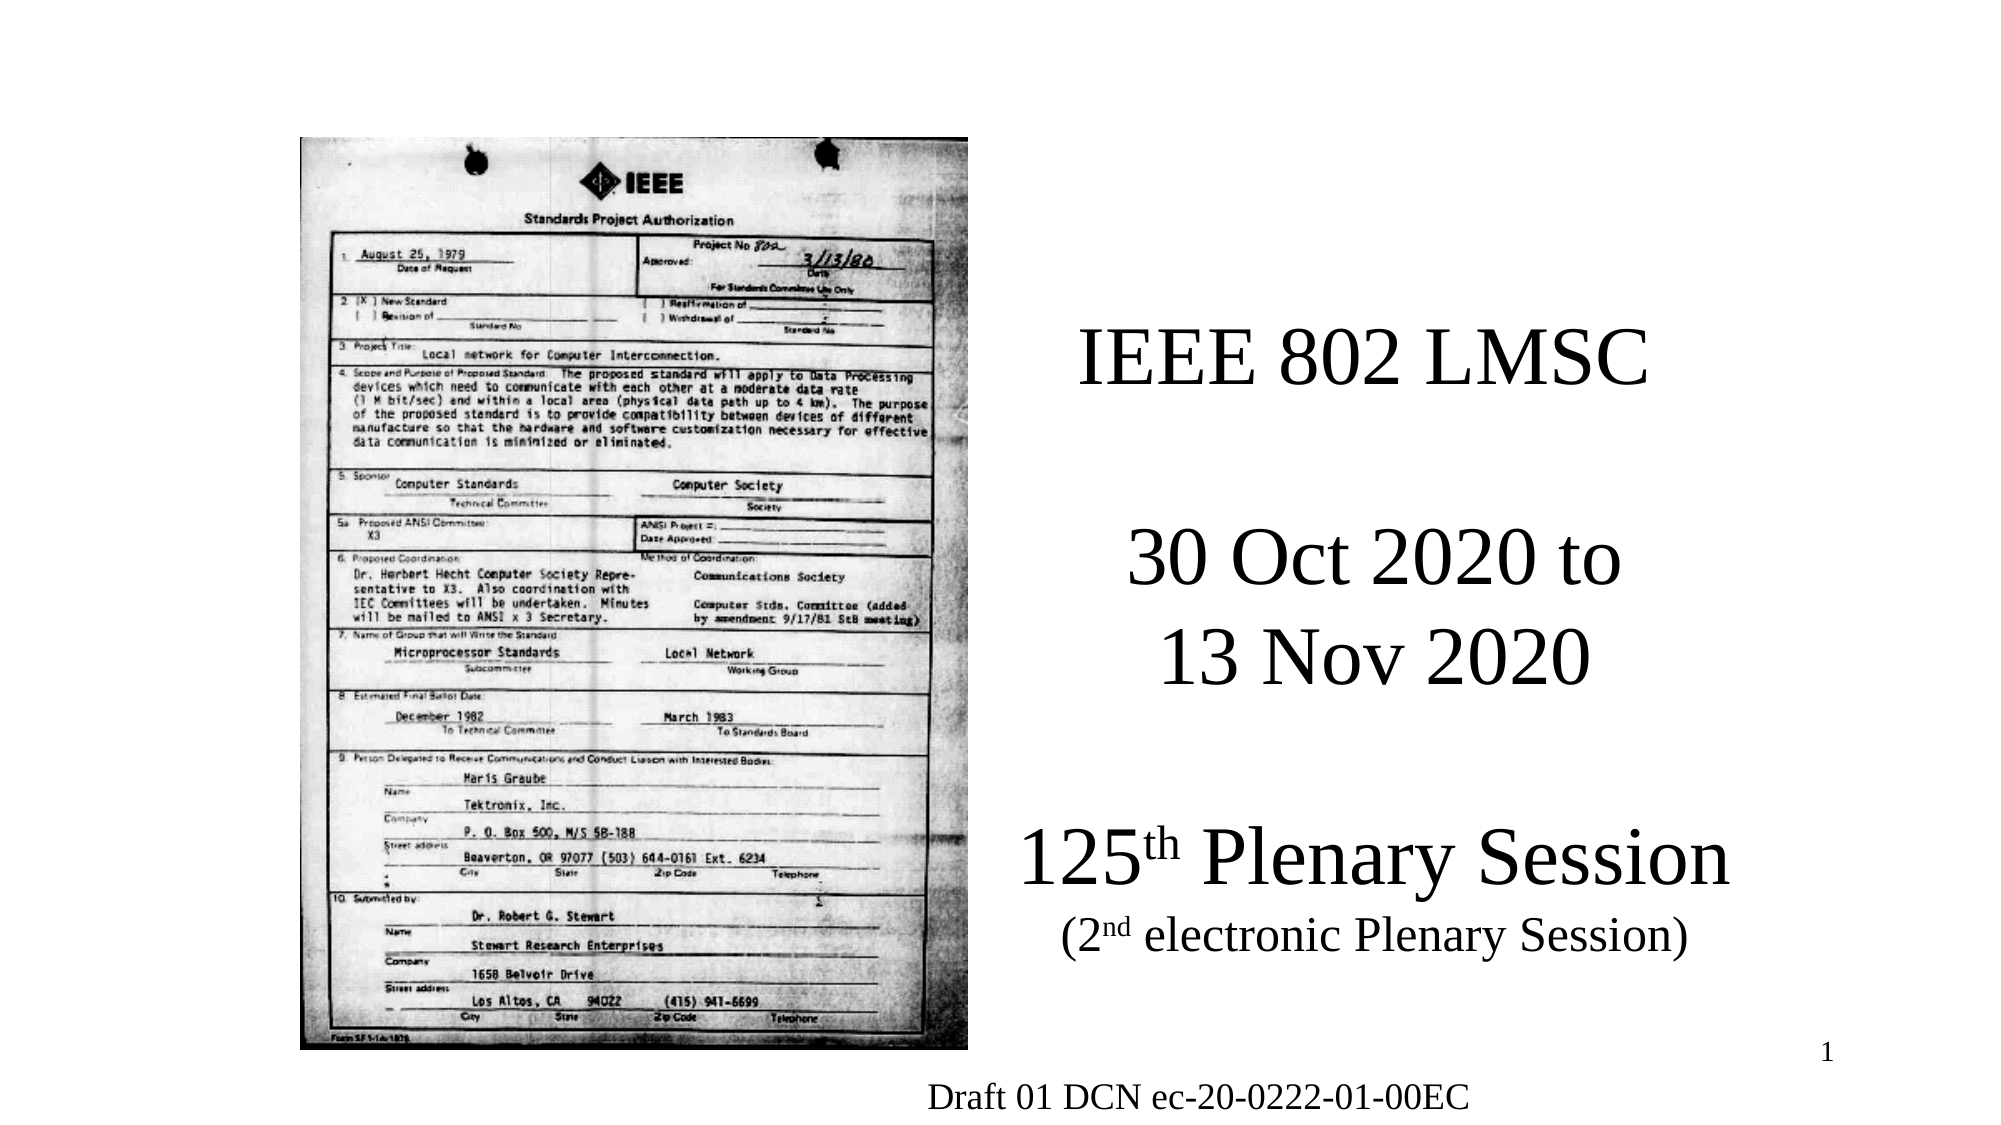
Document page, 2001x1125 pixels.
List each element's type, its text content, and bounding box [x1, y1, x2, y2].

text_box Draft 01 DCN ec-20-0222-01-00EC [912, 1064, 1780, 1125]
title IEEE 802 LMSC 30 Oct 2020 to 13 Nov 2020 125th Plenary Session (2nd electronic Plenary Session) [999, 637, 1751, 826]
slide_number 1 [1433, 1024, 1851, 1101]
picture [299, 137, 968, 1051]
